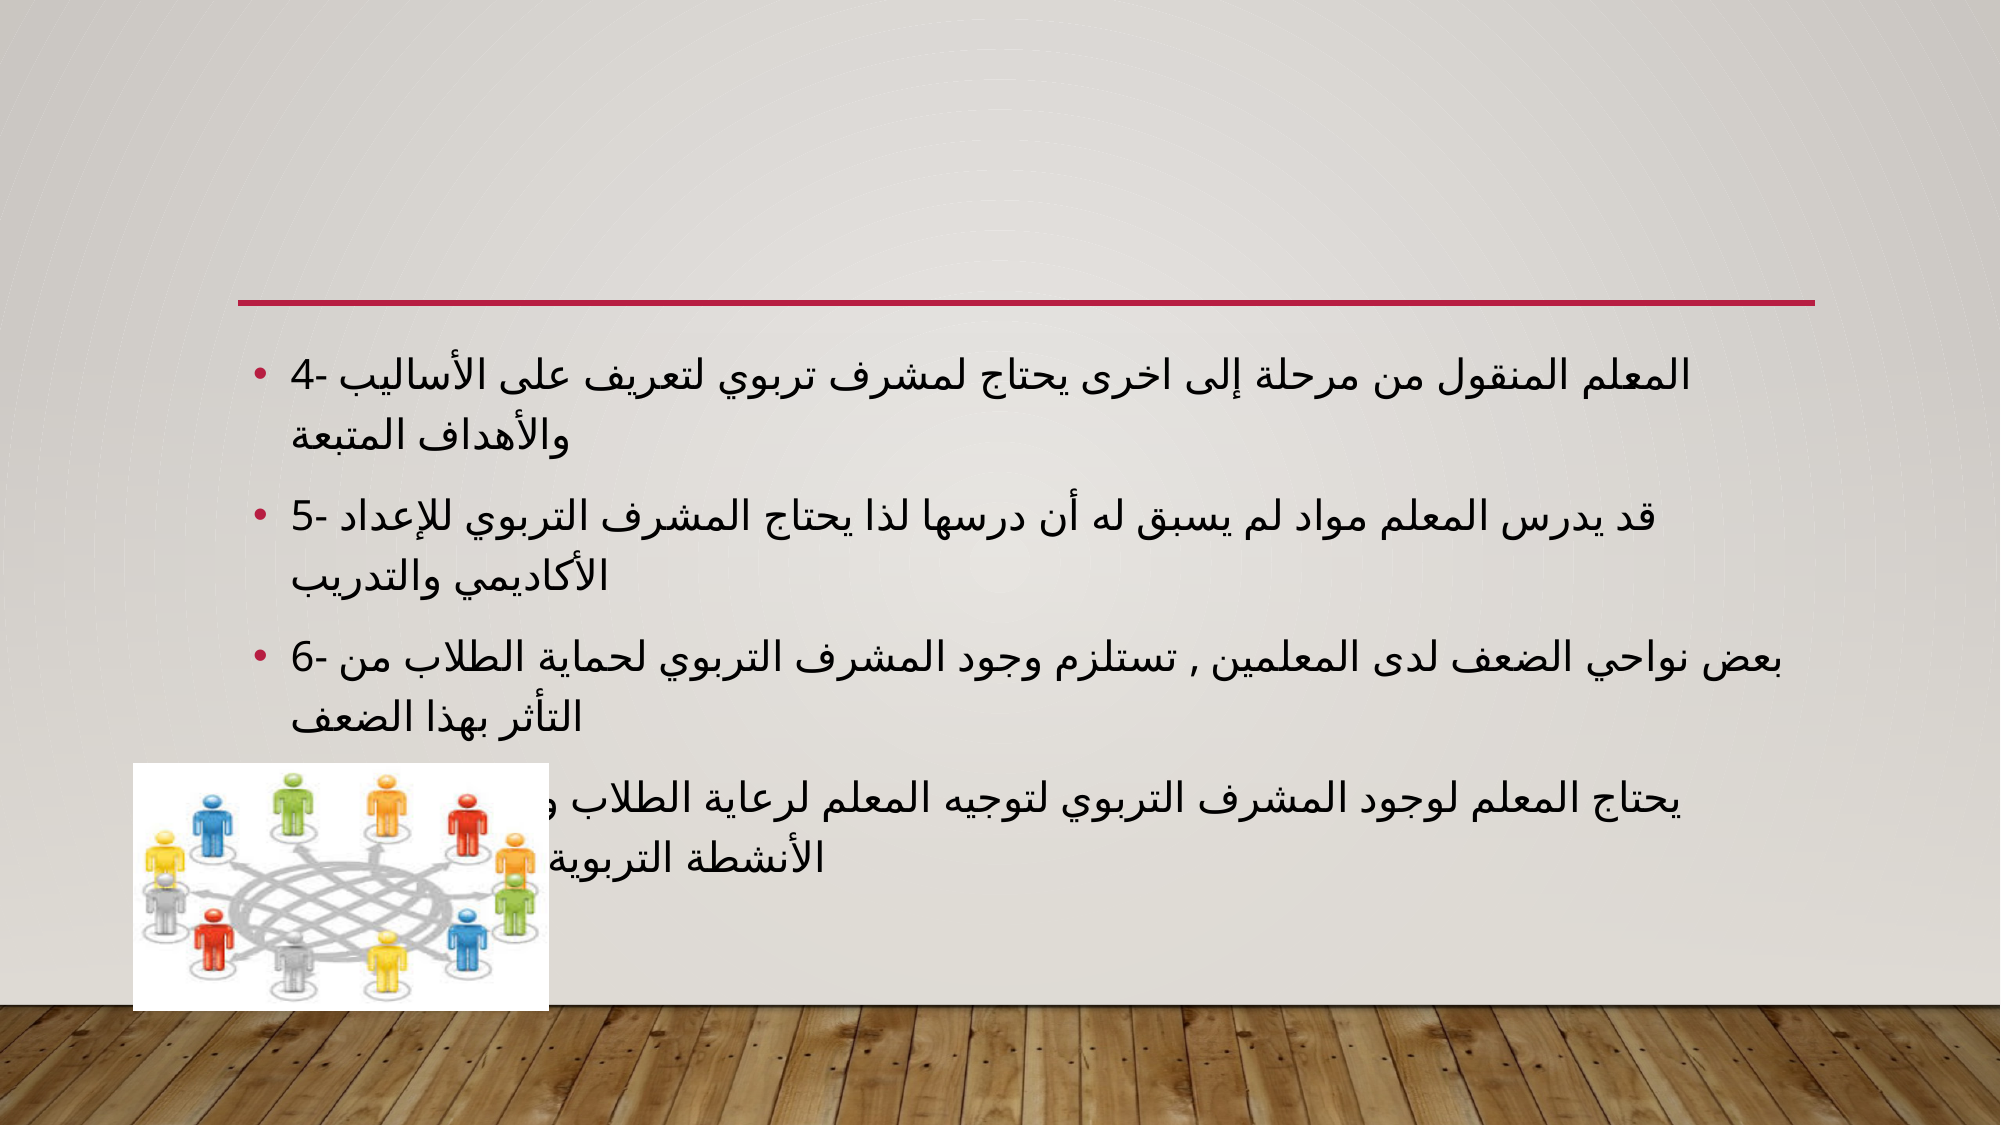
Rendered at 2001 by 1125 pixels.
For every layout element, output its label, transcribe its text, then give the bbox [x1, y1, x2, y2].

picture [0, 763, 2000, 1125]
list 4- المعلم المنقول من مرحلة إلى اخرى يحتاج لمشرف تربوي لتعريف على الأساليب والأهداف المتبعة 5- قد يدرس المعلم مواد لم يسبق له أن درسها لذا يحتاج المشرف التربوي للإعداد الأكاديمي والتدريب 6- بعض نواحي الضعف لدى المعلمين , تستلزم وجود المشرف التربوي لحماية الطلاب من التأثر بهذا الضعف 7- يحتاج المعلم لوجود المشرف التربوي لتوجيه المعلم لرعاية الطلاب والتنسيق بين الأنشطة التربوية داخل المدرسة [238, 330, 1814, 897]
